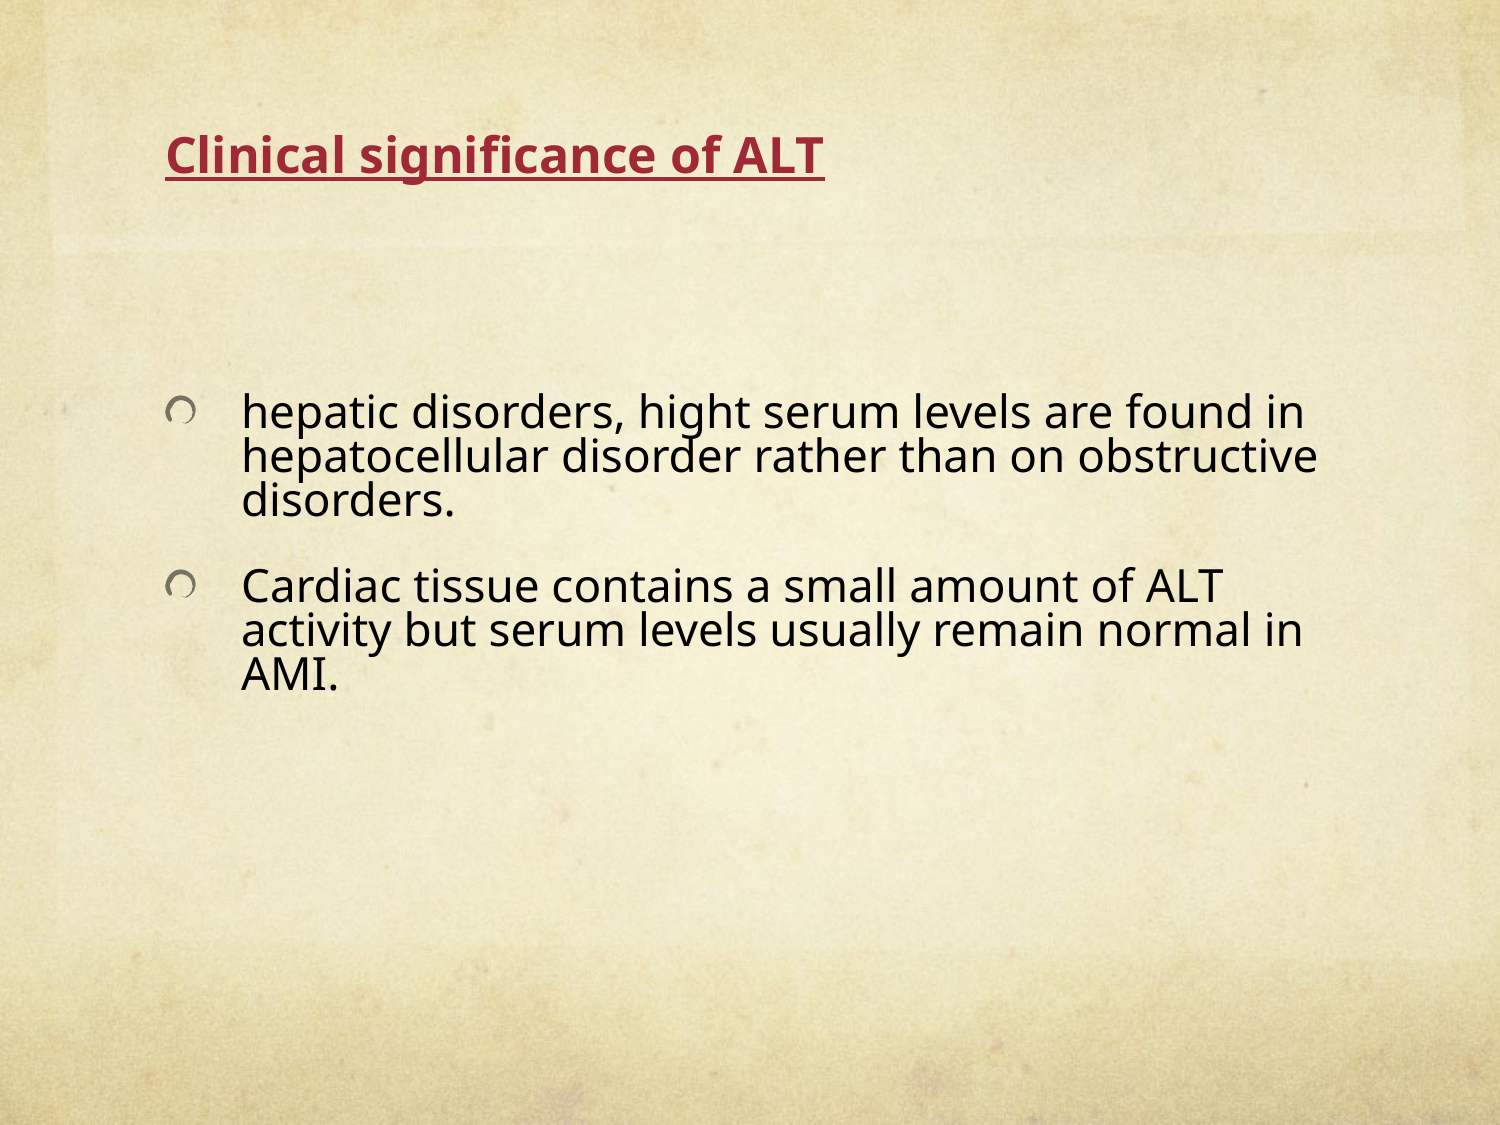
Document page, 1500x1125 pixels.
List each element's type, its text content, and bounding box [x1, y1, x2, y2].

picture [0, 0, 1500, 1125]
title Clinical significance of ALT [149, 82, 1350, 226]
list hepatic disorders, hight serum levels are found in hepatocellular disorder rather than on obstructive disorders. Cardiac tissue contains a small amount of ALT activity but serum levels usually remain normal in AMI. [149, 284, 1350, 951]
